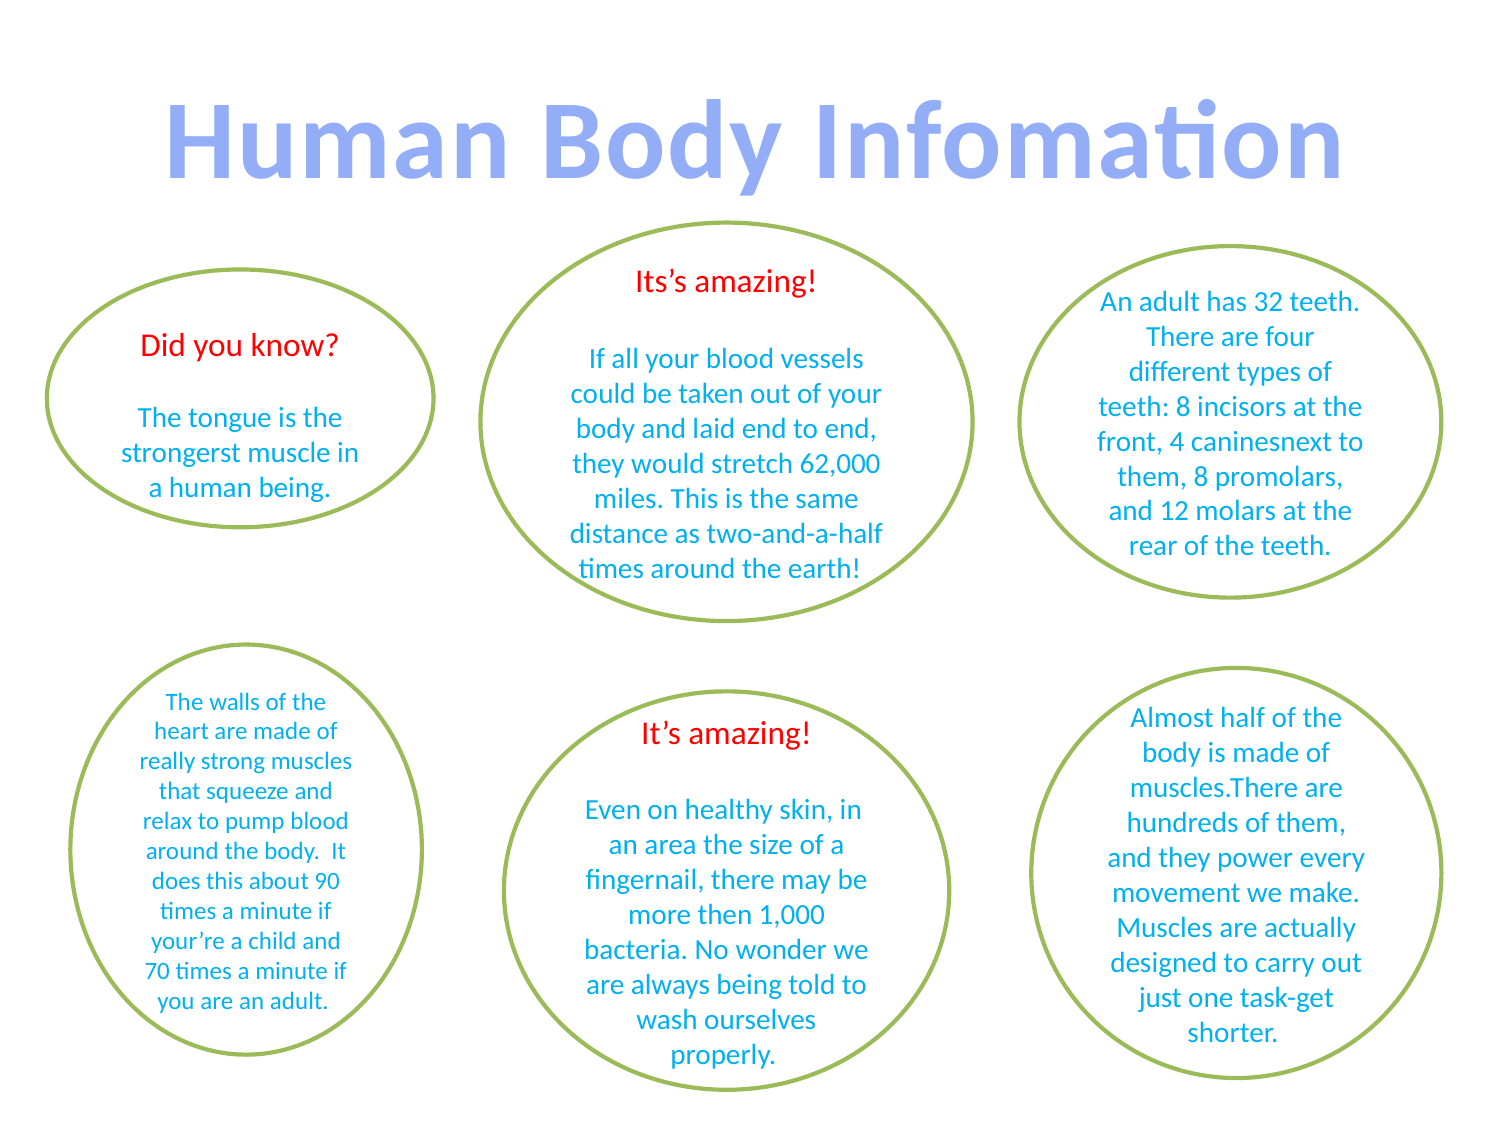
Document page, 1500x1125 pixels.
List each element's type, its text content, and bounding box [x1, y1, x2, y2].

text_box Did you know? The tongue is the strongerst muscle in a human being. [44, 267, 436, 530]
text_box Its’s amazing! If all your blood vessels could be taken out of your body and laid end to end, they would stretch 62,000 miles. This is the same distance as two-and-a-half times around the earth! [478, 220, 975, 624]
text_box Almost half of the body is made of muscles.There are hundreds of them, and they power every movement we make. Muscles are actually designed to carry out just one task-get shorter. [1029, 665, 1444, 1081]
text_box Human Body Infomation [149, 58, 1362, 209]
text_box The walls of the heart are made of really strong muscles that squeeze and relax to pump blood around the body. It does this about 90 times a minute if your’re a child and 70 times a minute if you are an adult. [68, 642, 424, 1057]
text_box An adult has 32 teeth. There are four different types of teeth: 8 incisors at the front, 4 caninesnext to them, 8 promolars, and 12 molars at the rear of the teeth. [1017, 243, 1444, 600]
text_box It’s amazing! Even on healthy skin, in an area the size of a fingernail, there may be more then 1,000 bacteria. No wonder we are always being told to wash ourselves properly. [501, 689, 952, 1092]
